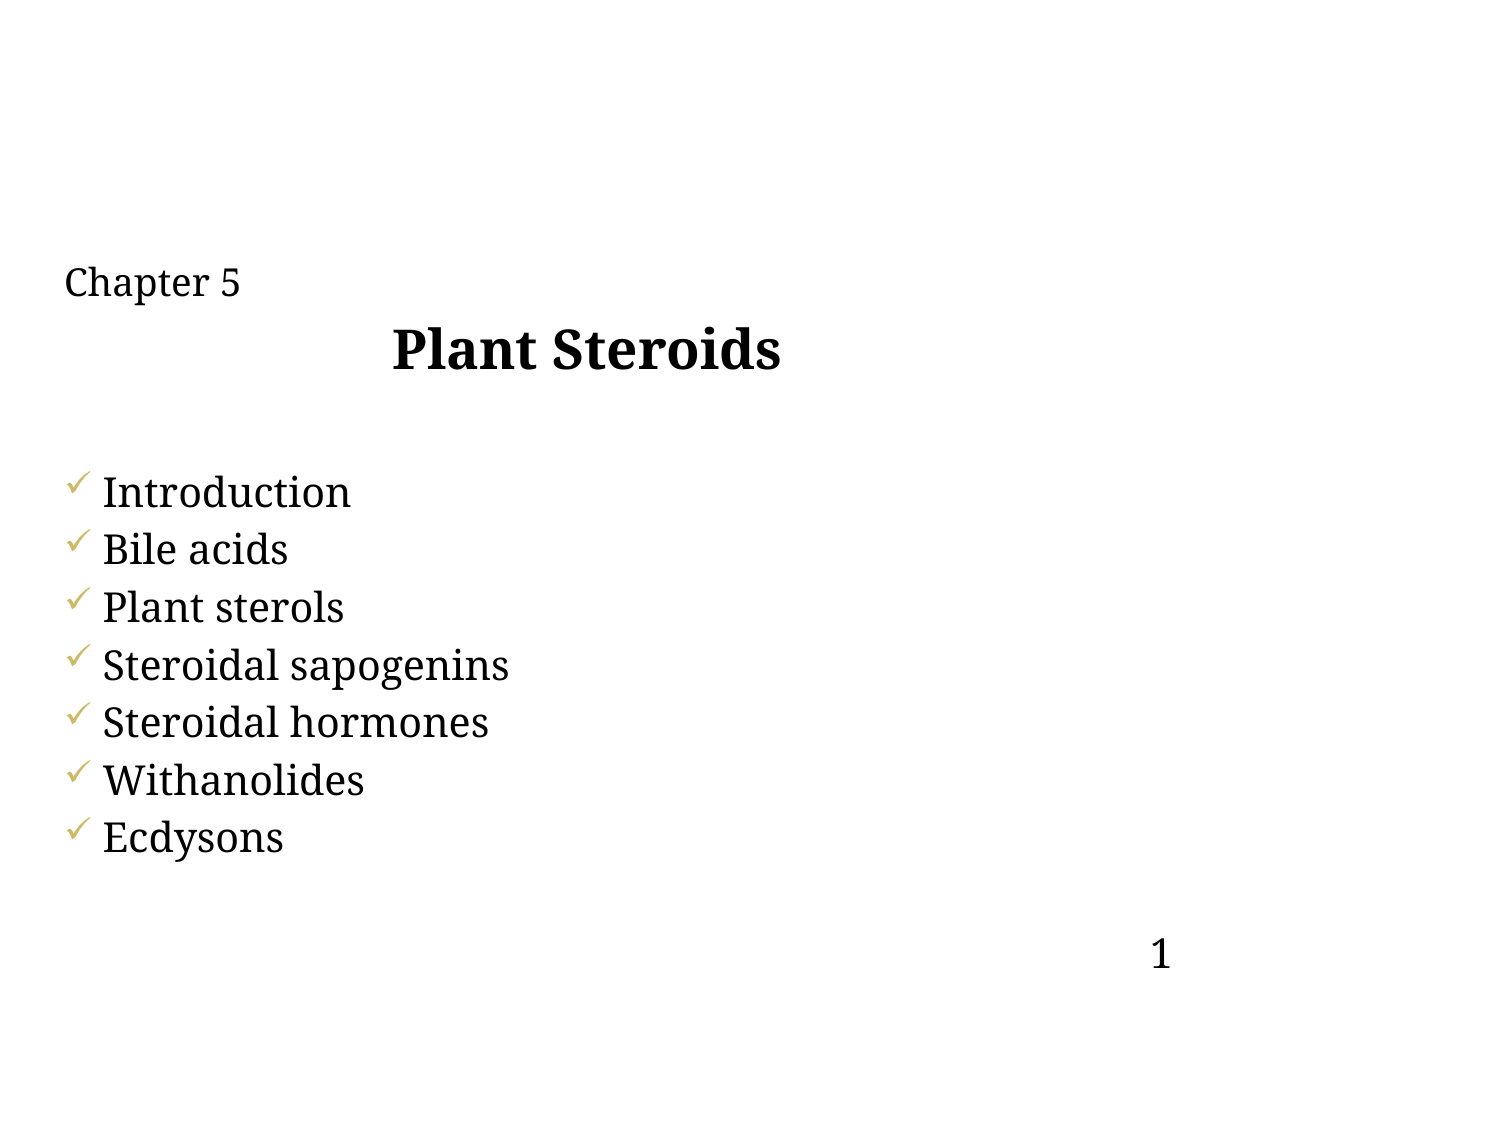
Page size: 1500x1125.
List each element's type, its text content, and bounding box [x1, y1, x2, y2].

list Chapter 5 Plant Steroids Introduction Bile acids Plant sterols Steroidal sapogenins Steroidal hormones Withanolides Ecdysons 1 [49, 250, 1445, 1001]
